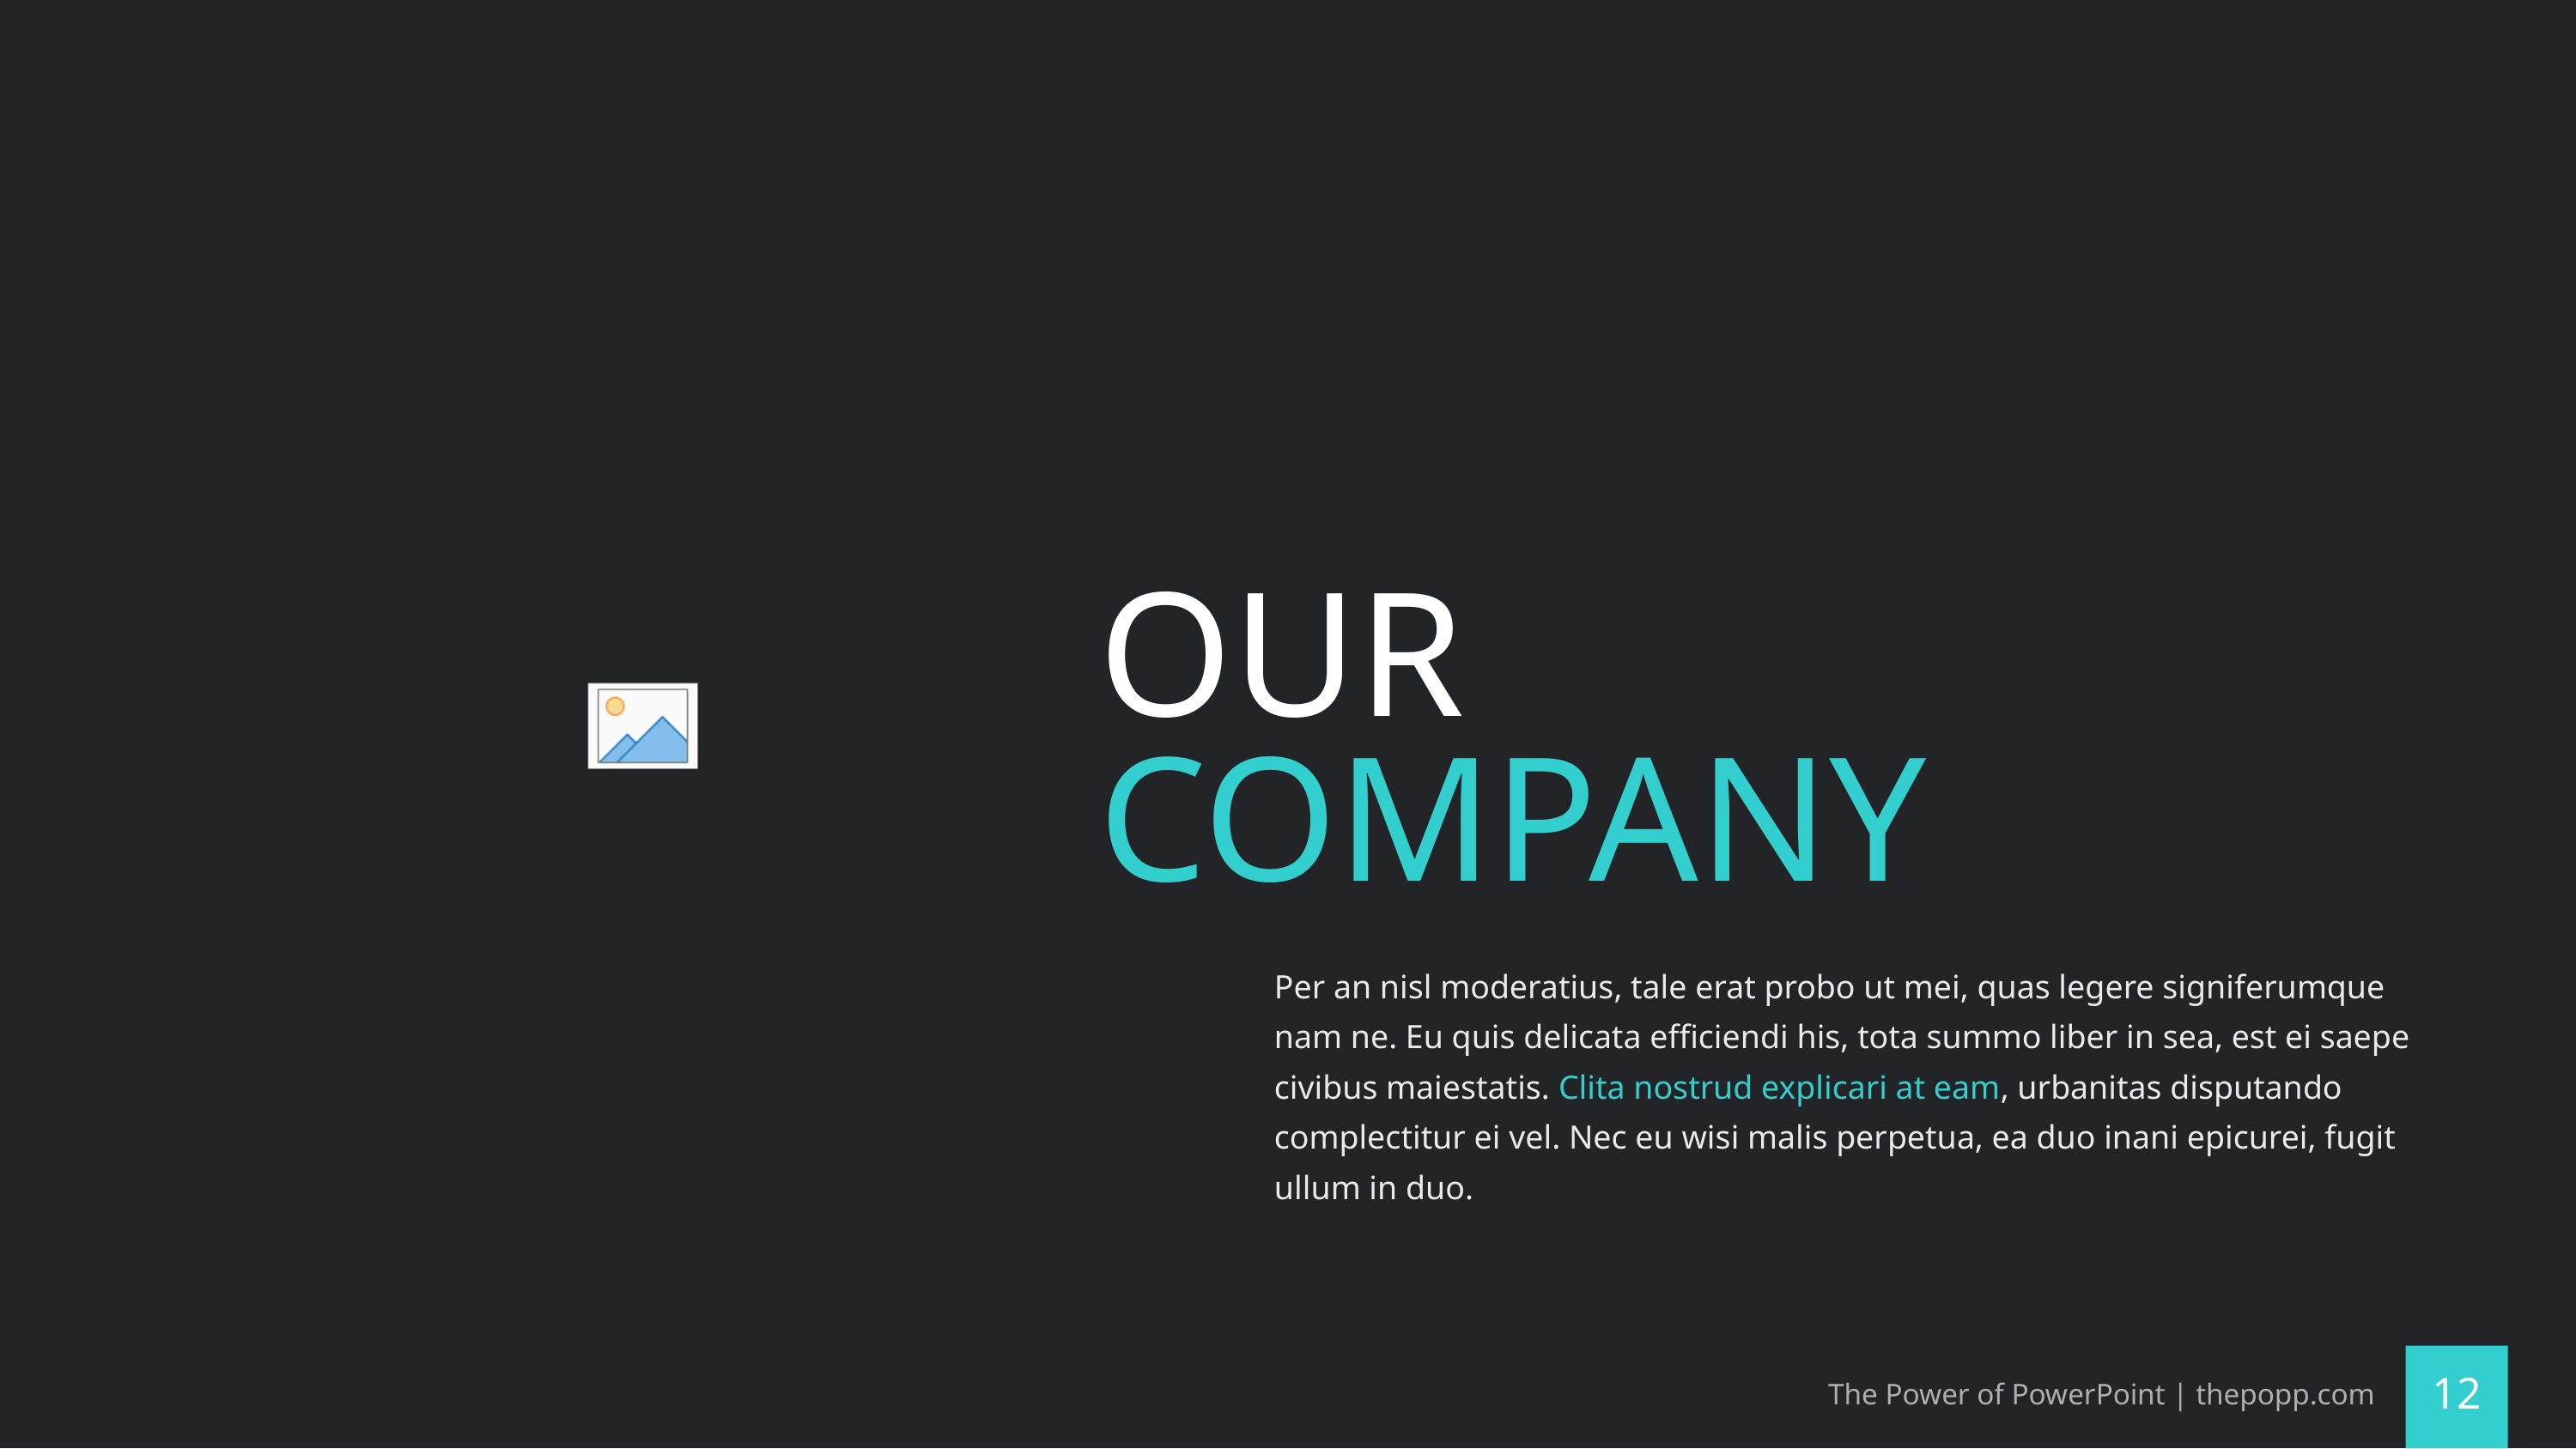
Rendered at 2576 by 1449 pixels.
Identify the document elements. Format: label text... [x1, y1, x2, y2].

footer The Power of PowerPoint | thepopp.com [1519, 1356, 2389, 1434]
list Per an nisl moderatius, tale erat probo ut mei, quas legere signiferumque nam ne. Eu quis delicata efficiendi his, tota summo liber in sea, est ei saepe civibus maiestatis. Clita nostrud explicari at eam, urbanitas disputando complectitur ei vel. Nec eu wisi malis perpetua, ea duo inani epicurei, fugit ullum in duo. [1261, 948, 2467, 1226]
slide_number 12 [2404, 1356, 2509, 1434]
title OUR COMPANY [1219, 308, 2467, 921]
picture [67, 67, 1219, 1386]
